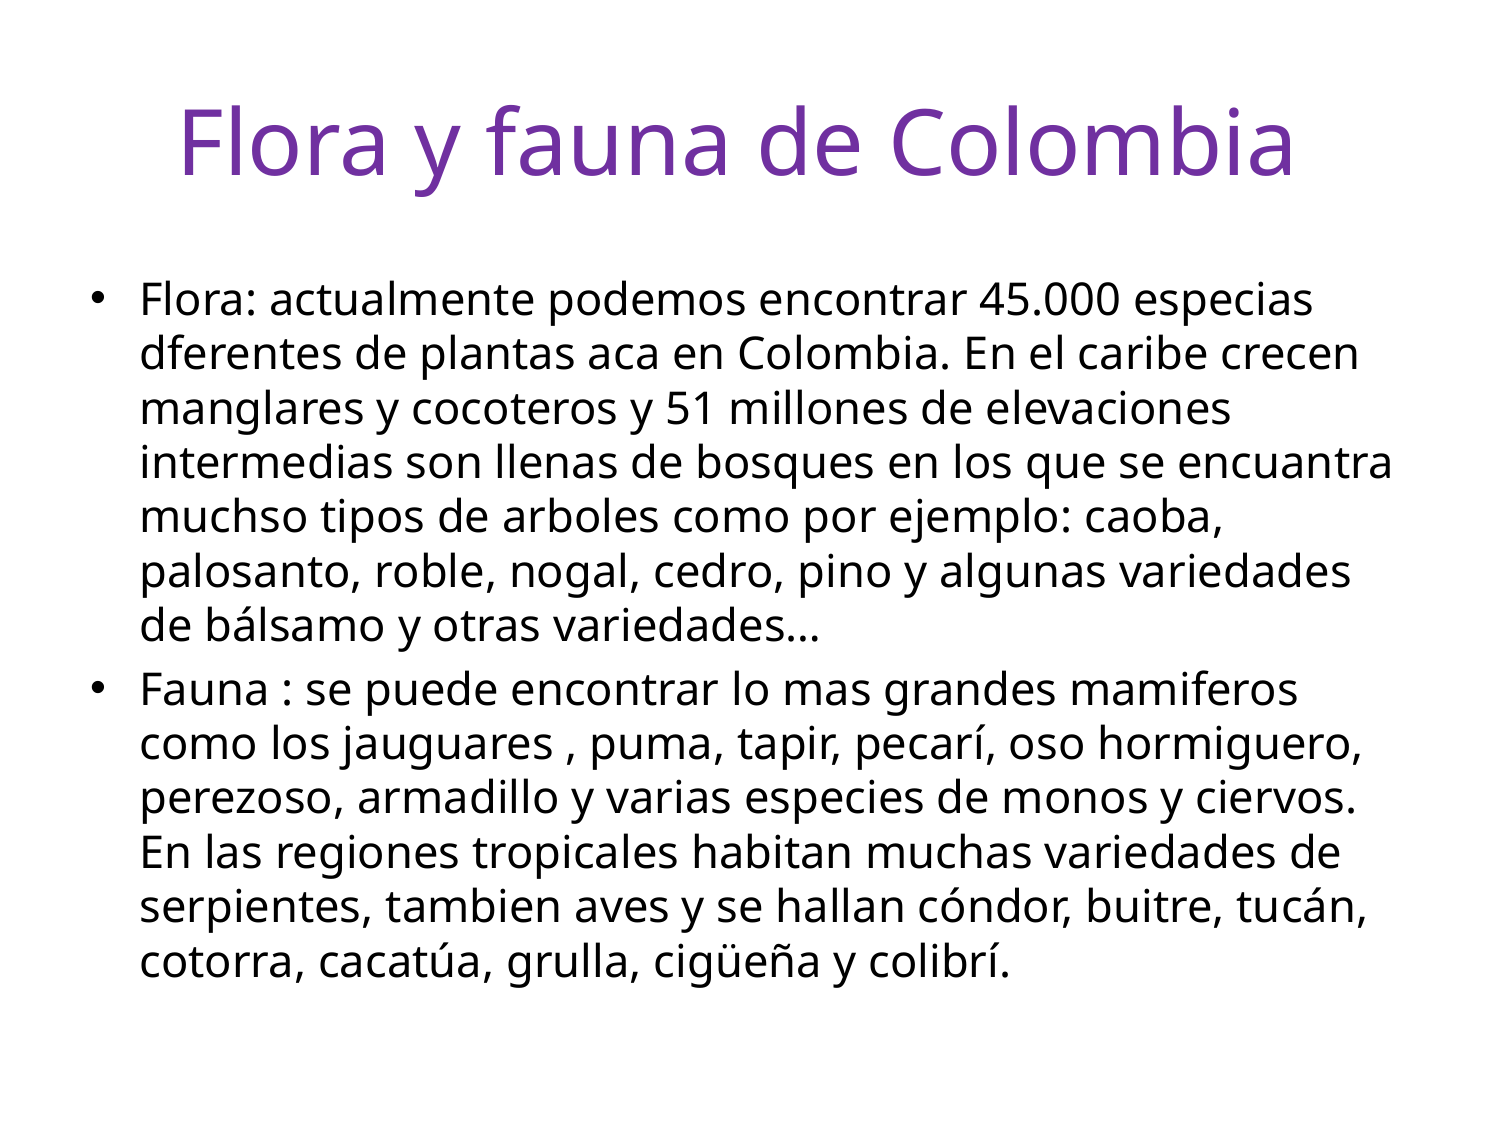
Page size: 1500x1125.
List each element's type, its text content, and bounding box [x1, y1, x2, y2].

list Flora: actualmente podemos encontrar 45.000 especias dferentes de plantas aca en Colombia. En el caribe crecen manglares y cocoteros y 51 millones de elevaciones intermedias son llenas de bosques en los que se encuantra muchso tipos de arboles como por ejemplo: caoba, palosanto, roble, nogal, cedro, pino y algunas variedades de bálsamo y otras variedades… Fauna : se puede encontrar lo mas grandes mamiferos como los jauguares , puma, tapir, pecarí, oso hormiguero, perezoso, armadillo y varias especies de monos y ciervos. En las regiones tropicales habitan muchas variedades de serpientes, tambien aves y se hallan cóndor, buitre, tucán, cotorra, cacatúa, grulla, cigüeña y colibrí. [75, 262, 1425, 1005]
title Flora y fauna de Colombia [75, 45, 1425, 233]
